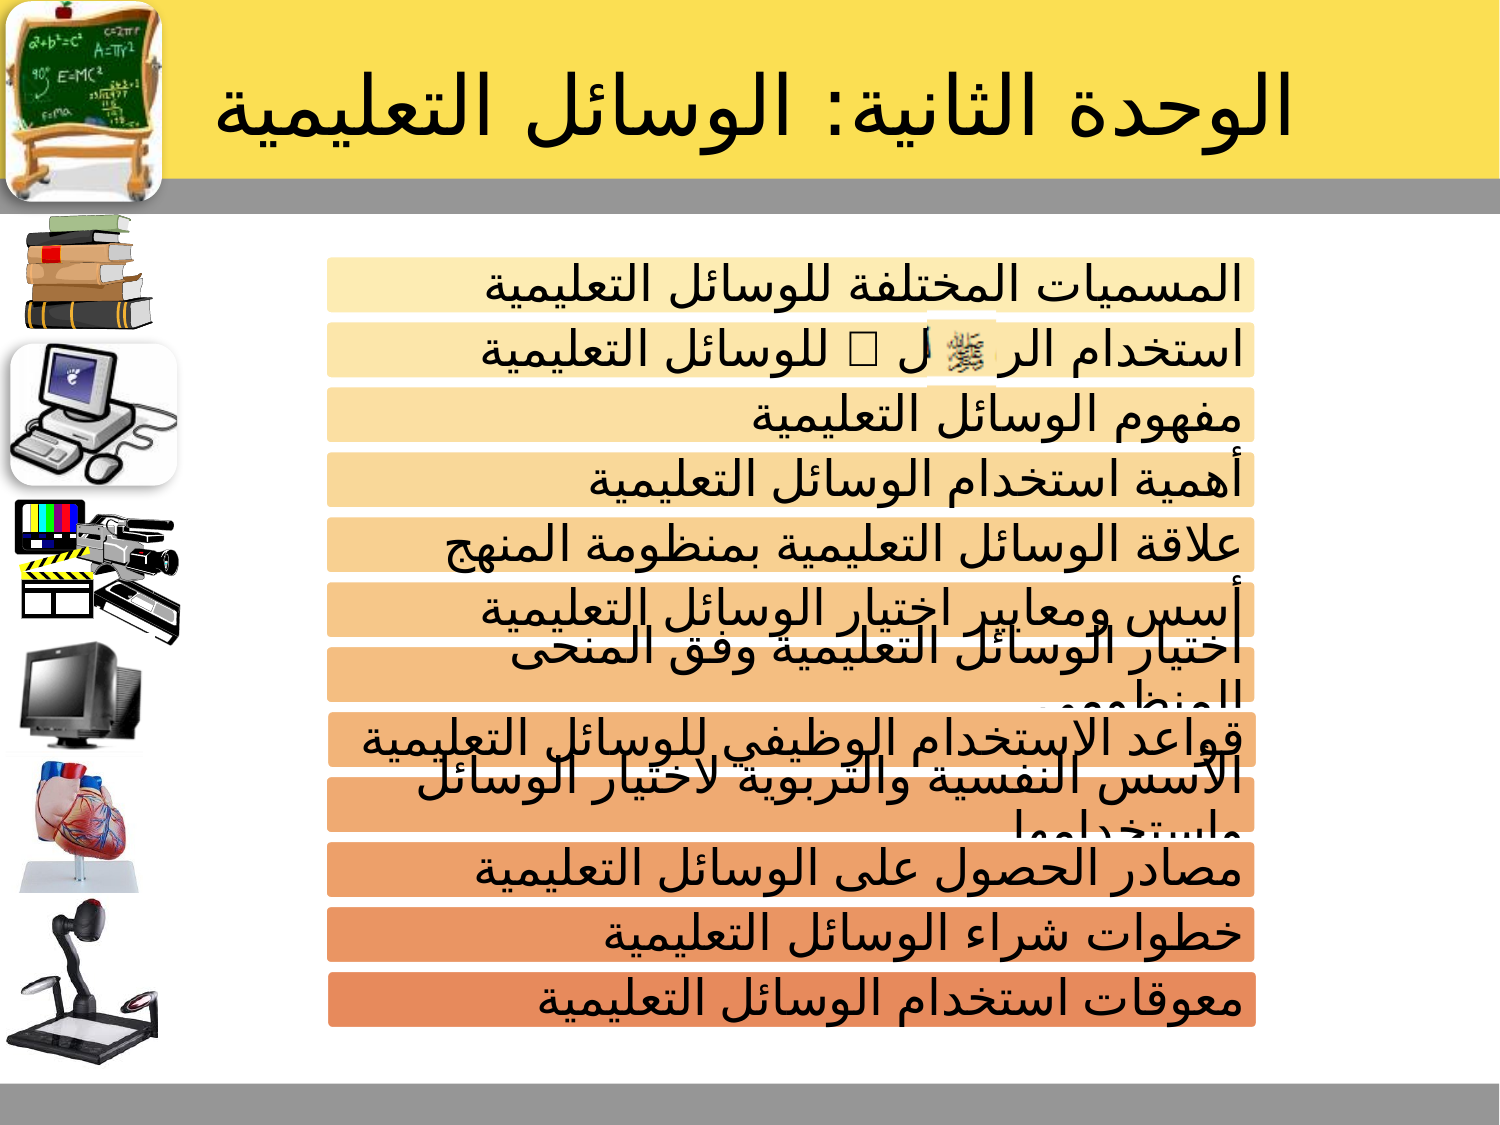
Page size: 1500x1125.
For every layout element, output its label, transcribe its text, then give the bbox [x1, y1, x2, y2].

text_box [324, 904, 1257, 965]
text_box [324, 514, 1257, 575]
picture [10, 343, 178, 486]
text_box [324, 255, 1257, 315]
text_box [324, 579, 1257, 640]
text_box [200, 237, 1418, 476]
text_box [324, 449, 1257, 510]
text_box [325, 969, 1259, 1030]
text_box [325, 709, 1259, 770]
picture [0, 633, 158, 1083]
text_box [324, 644, 1257, 705]
picture [5, 1, 162, 202]
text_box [324, 320, 921, 380]
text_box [324, 839, 1257, 900]
picture [926, 304, 997, 388]
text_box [324, 774, 1257, 835]
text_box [324, 385, 1257, 445]
title الوحدة الثانية: الوسائل التعليمية [74, 42, 1436, 162]
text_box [1002, 320, 1257, 380]
